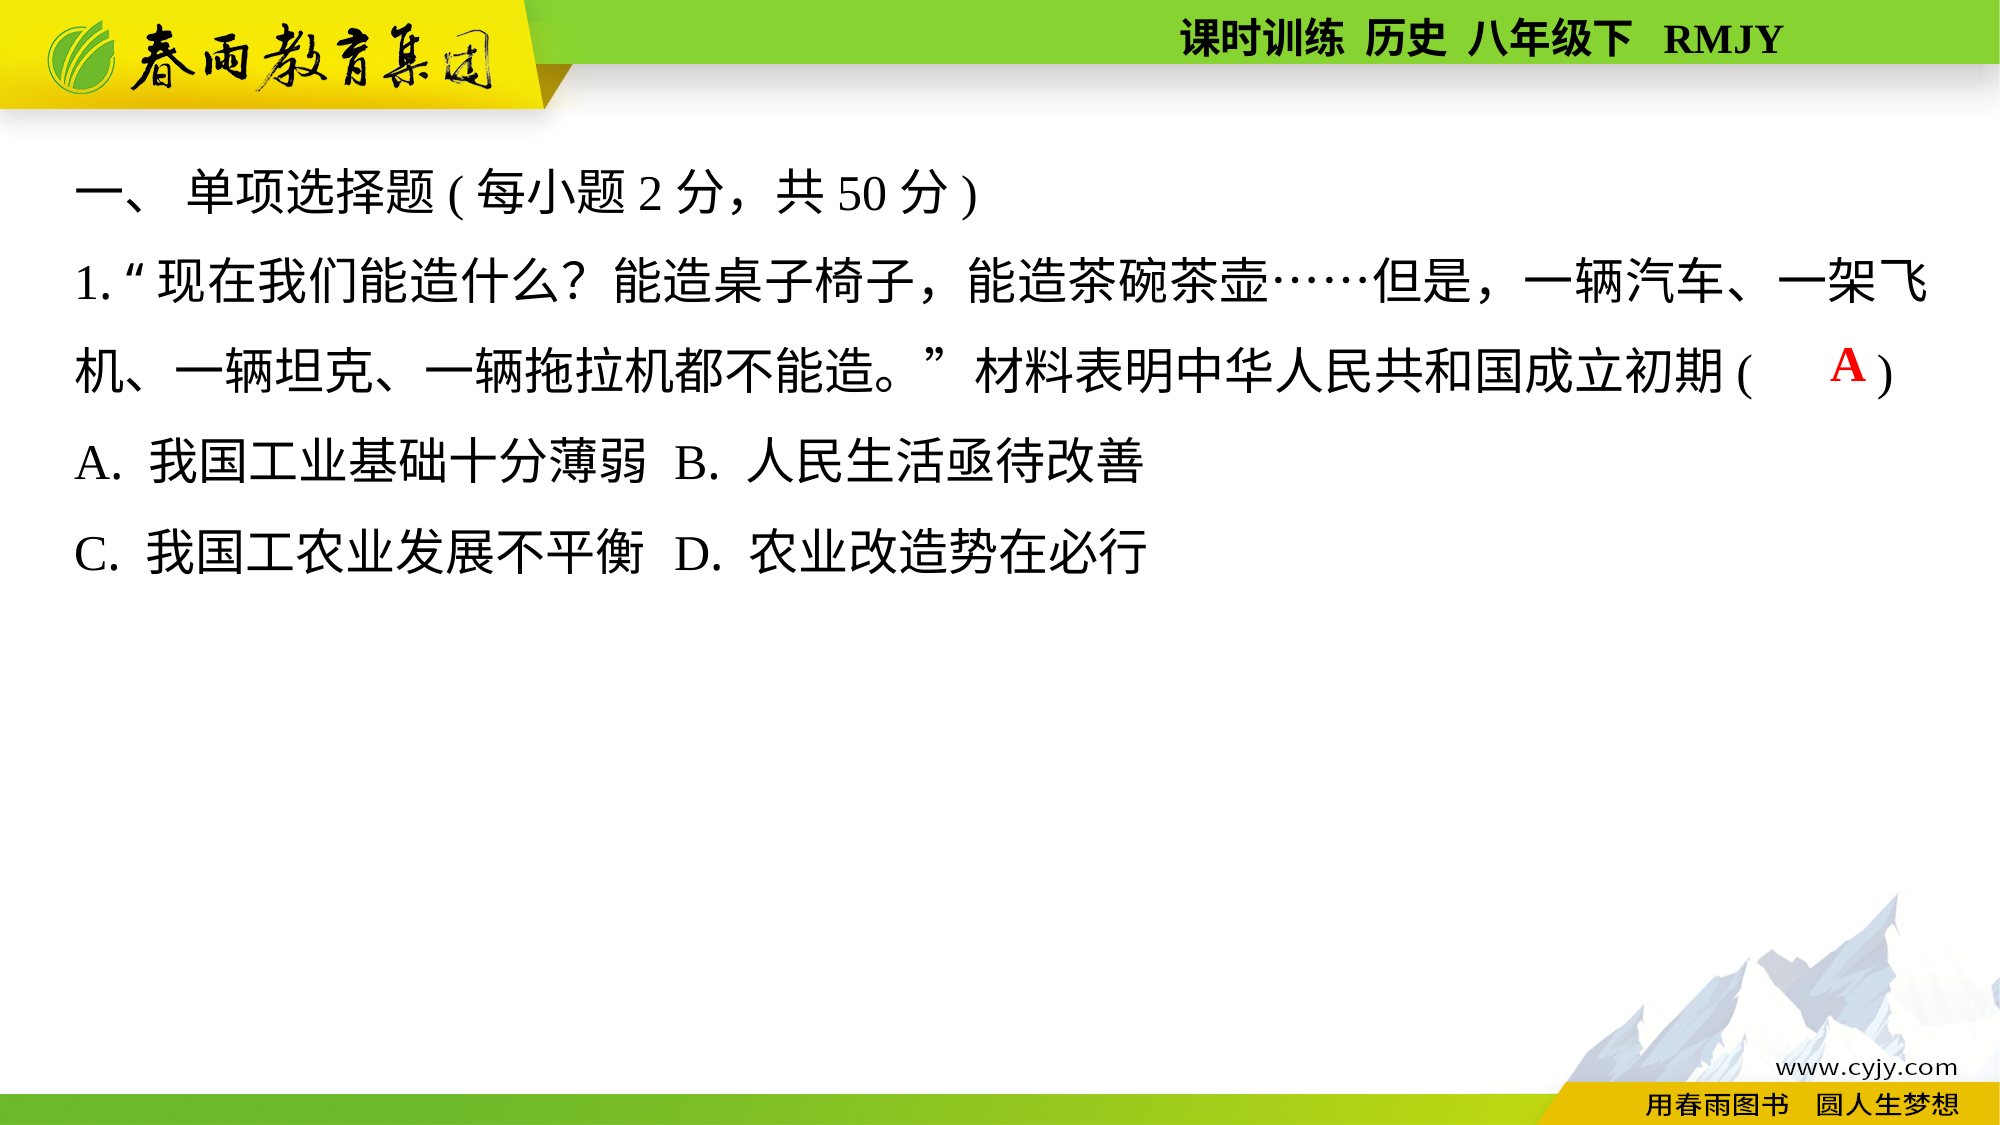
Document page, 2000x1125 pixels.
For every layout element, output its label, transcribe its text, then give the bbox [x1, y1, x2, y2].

list 一、 单项选择题(每小题2分，共50分) 1. “现在我们能造什么？能造桌子椅子，能造茶碗茶壶……但是，一辆汽车、一架飞机、一辆坦克、一辆拖拉机都不能造。”材料表明中华人民共和国成立初期( ) A. 我国工业基础十分薄弱 B. 人民生活亟待改善 C. 我国工农业发展不平衡 D. 农业改造势在必行 [59, 122, 1944, 592]
picture [0, 0, 2000, 1125]
text_box A [1815, 323, 1882, 399]
